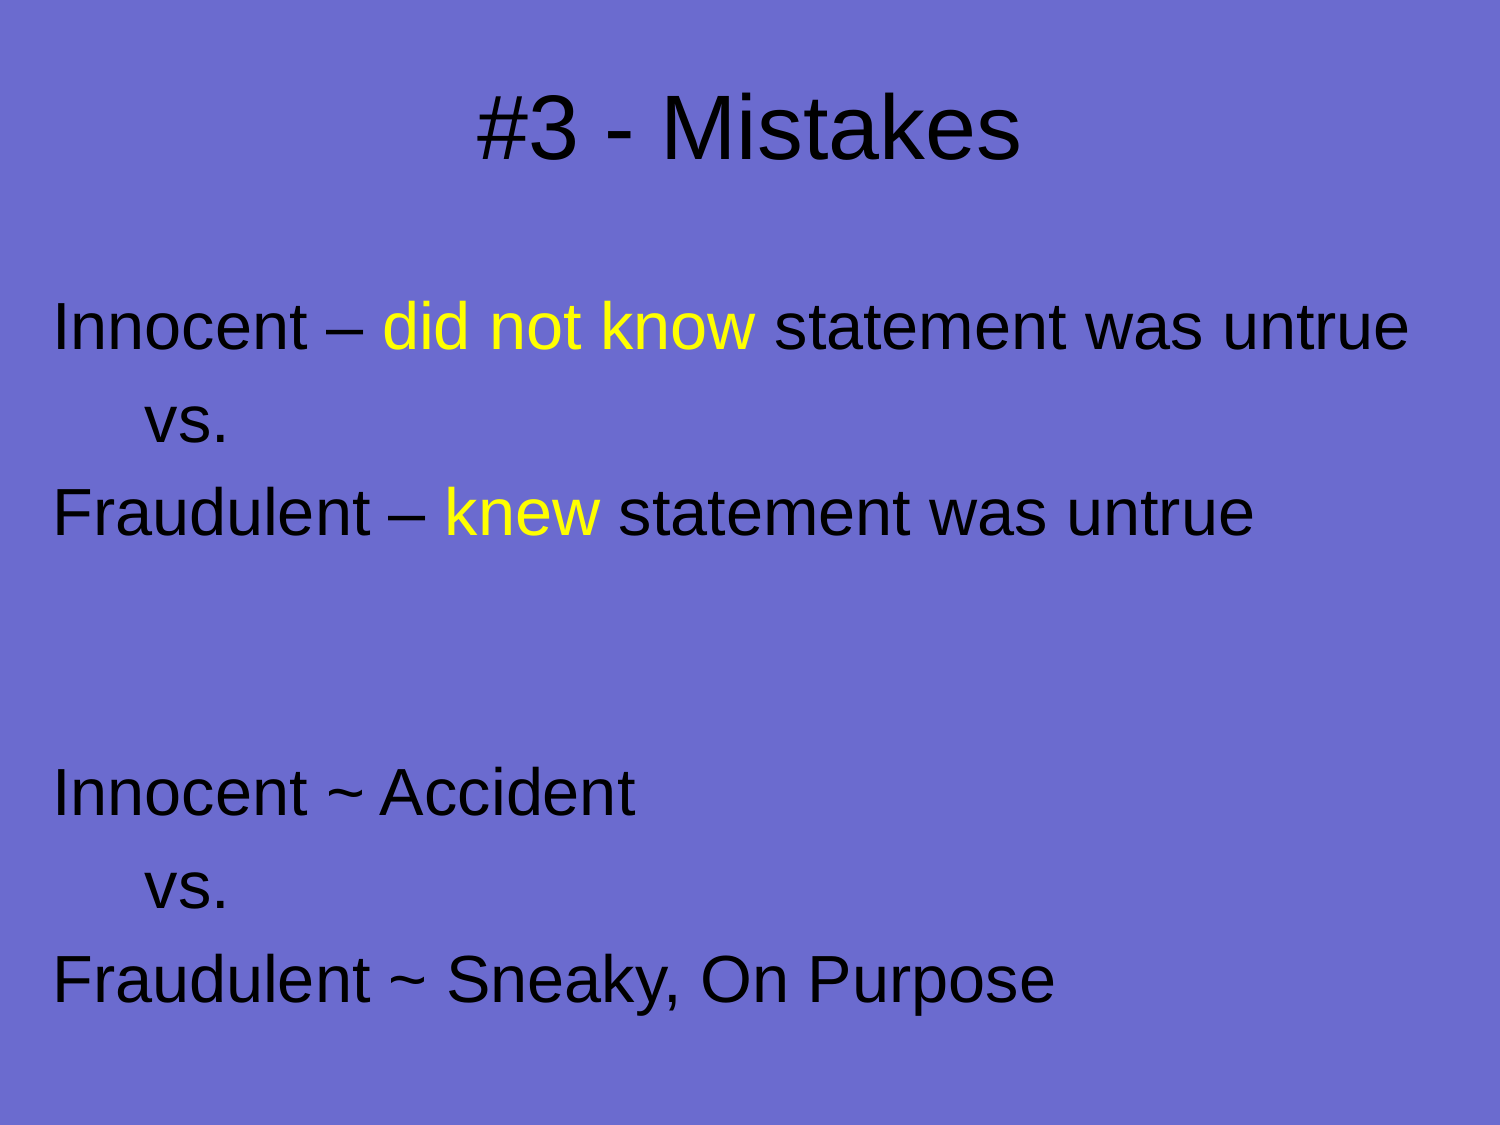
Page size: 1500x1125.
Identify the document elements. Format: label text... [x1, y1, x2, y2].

list Innocent – did not know statement was untrue vs. Fraudulent – knew statement was untrue Innocent ~ Accident vs. Fraudulent ~ Sneaky, On Purpose [37, 274, 1463, 1076]
title #3 - Mistakes [74, 44, 1426, 201]
